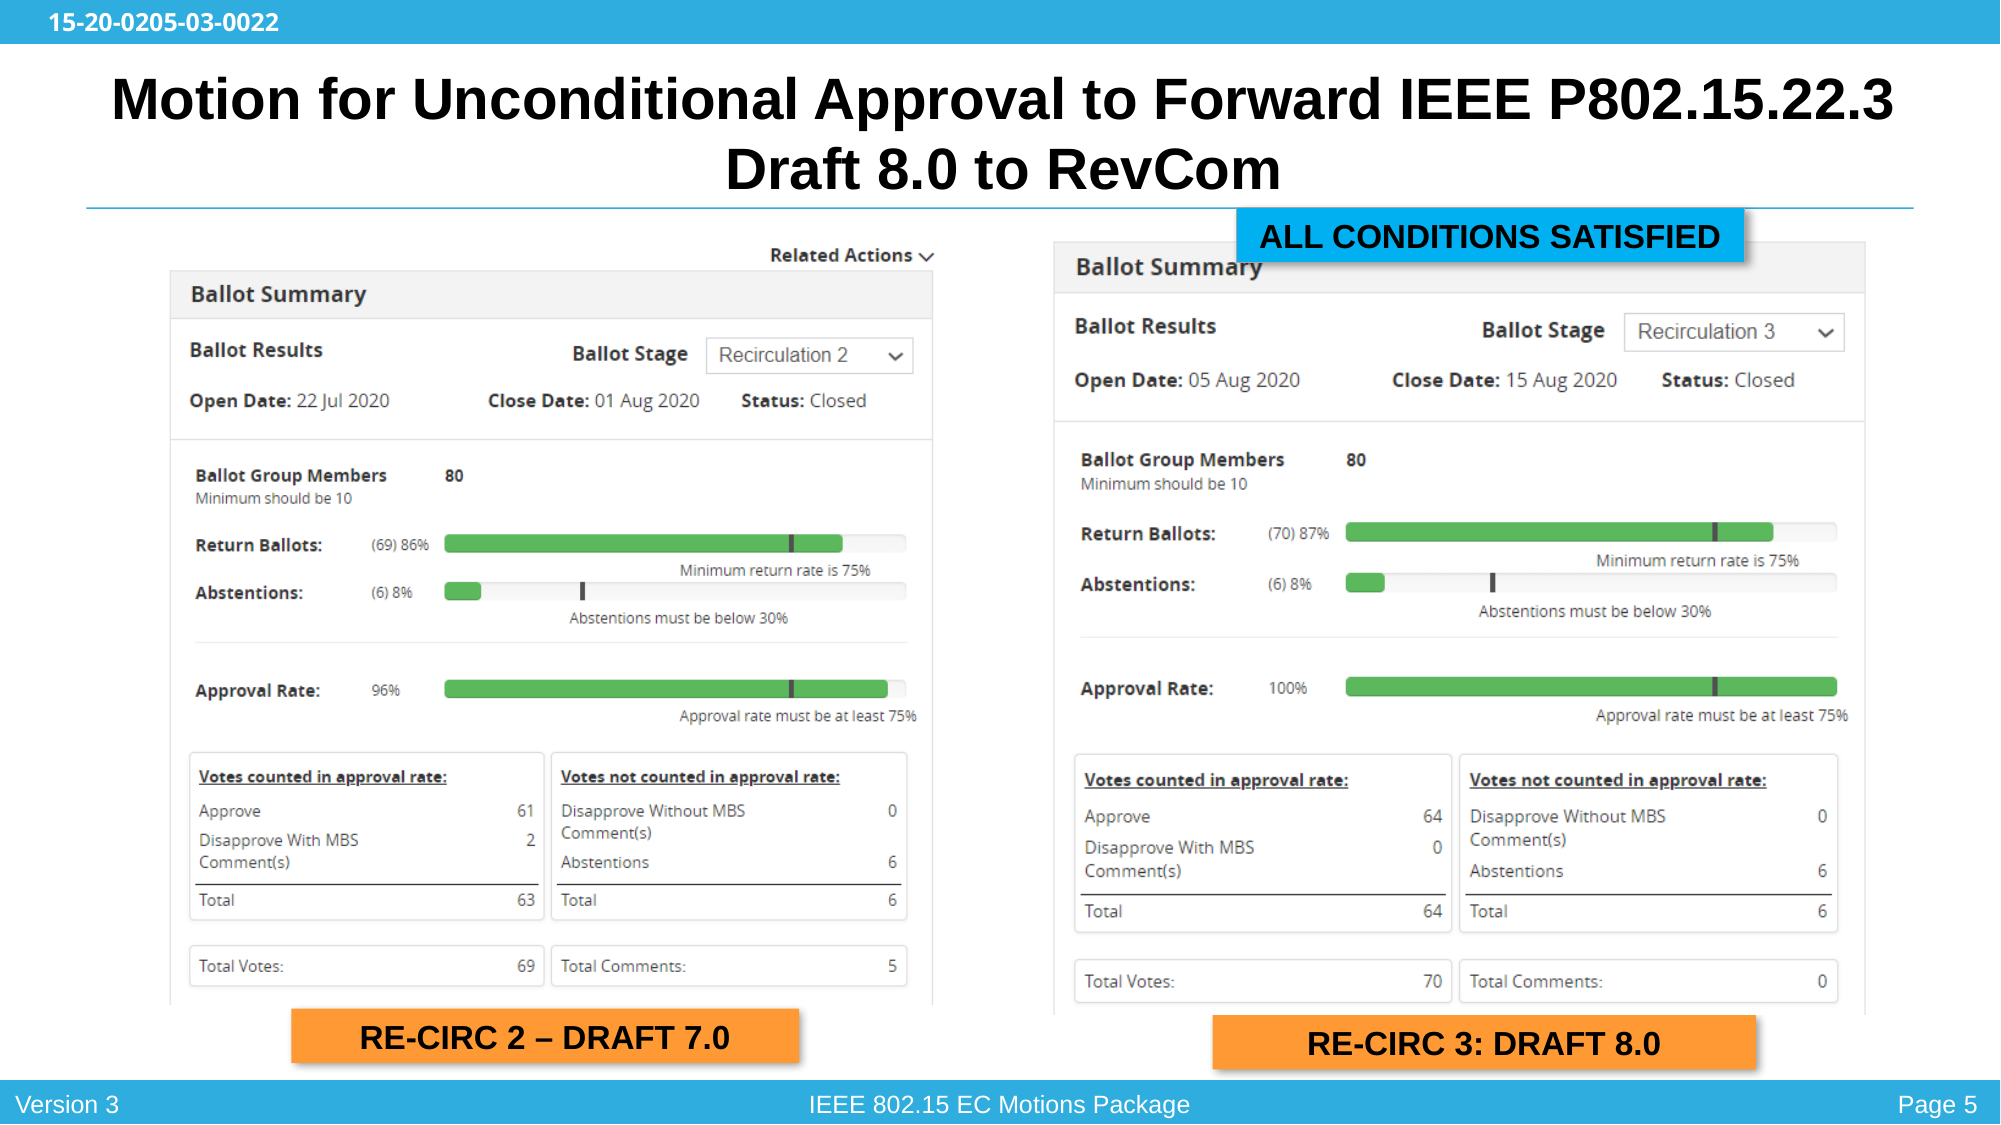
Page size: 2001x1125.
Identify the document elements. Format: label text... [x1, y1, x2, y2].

picture [1678, 235, 1694, 247]
text_box ALL CONDITIONS SATISFIED [1236, 207, 1745, 234]
picture [1485, 235, 1492, 246]
picture [1509, 235, 1515, 247]
picture [1557, 235, 1569, 246]
picture [1287, 235, 1301, 247]
picture [1649, 235, 1662, 247]
picture [1262, 235, 1280, 247]
picture [1335, 235, 1353, 247]
picture [1626, 243, 1637, 247]
picture [1700, 235, 1718, 247]
picture [1471, 235, 1478, 246]
picture [1575, 235, 1593, 247]
picture [1630, 235, 1642, 246]
picture [1553, 243, 1564, 247]
picture [1410, 235, 1427, 247]
text_box RE-CIRC 2 – DRAFT 7.0 [291, 1012, 800, 1064]
picture [1359, 235, 1379, 247]
picture [1525, 235, 1538, 246]
picture [149, 219, 965, 1005]
text_box RE-CIRC 3: DRAFT 8.0 [1212, 1024, 1756, 1070]
picture [1307, 235, 1321, 247]
picture [1396, 235, 1402, 247]
picture [1046, 235, 1875, 1015]
title Motion for Unconditional Approval to Forward IEEE P802.15.22.3 Draft 8.0 to RevCom [74, 66, 1934, 197]
